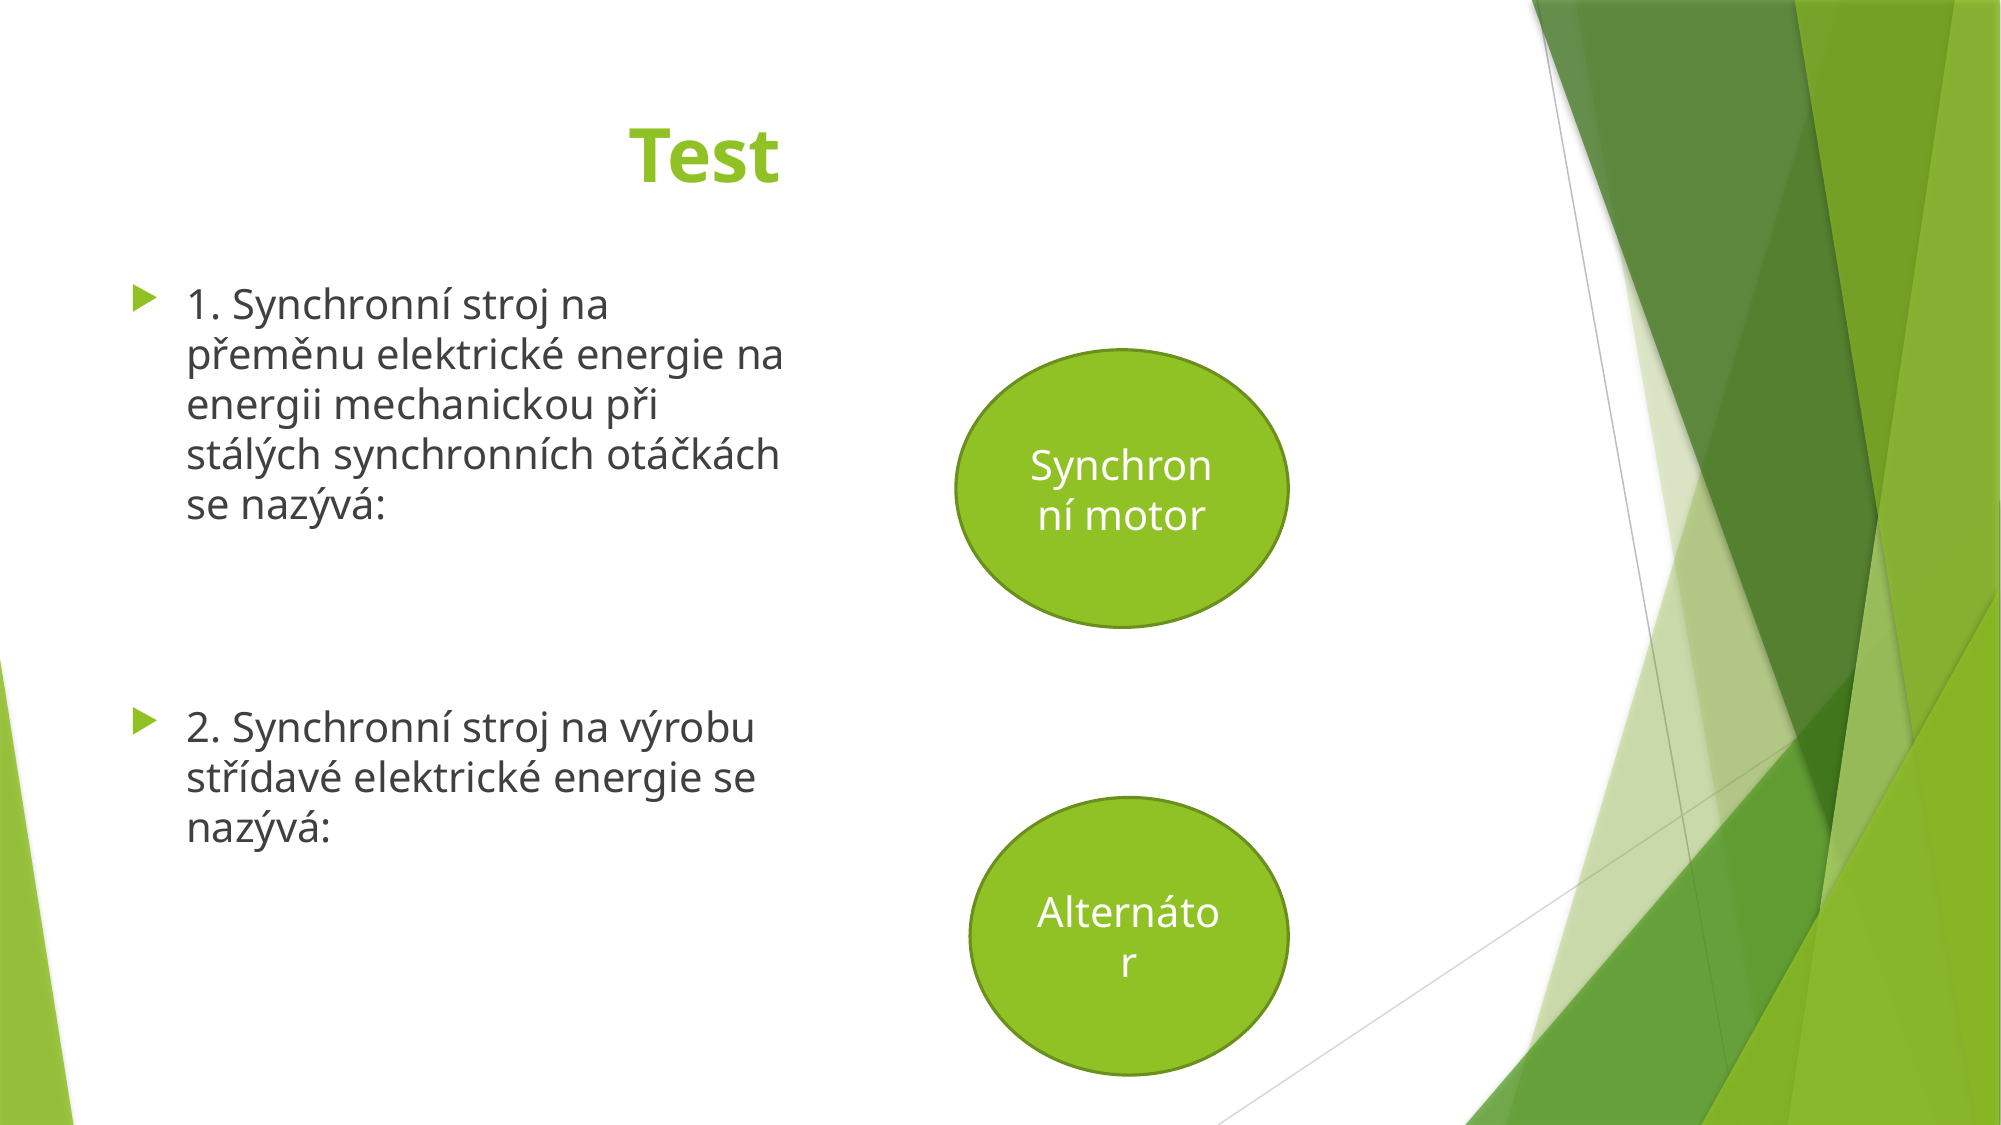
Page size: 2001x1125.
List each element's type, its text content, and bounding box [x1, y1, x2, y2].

text_box Synchronní motor [954, 348, 1290, 629]
title Test [0, 99, 1411, 218]
text_box Alternátor [968, 795, 1290, 1077]
list 2. Synchronní stroj na výrobu střídavé elektrické energie se nazývá: [114, 693, 802, 853]
list 1. Synchronní stroj na přeměnu elektrické energie na energii mechanickou při stálých synchronních otáčkách se nazývá: [114, 270, 802, 430]
